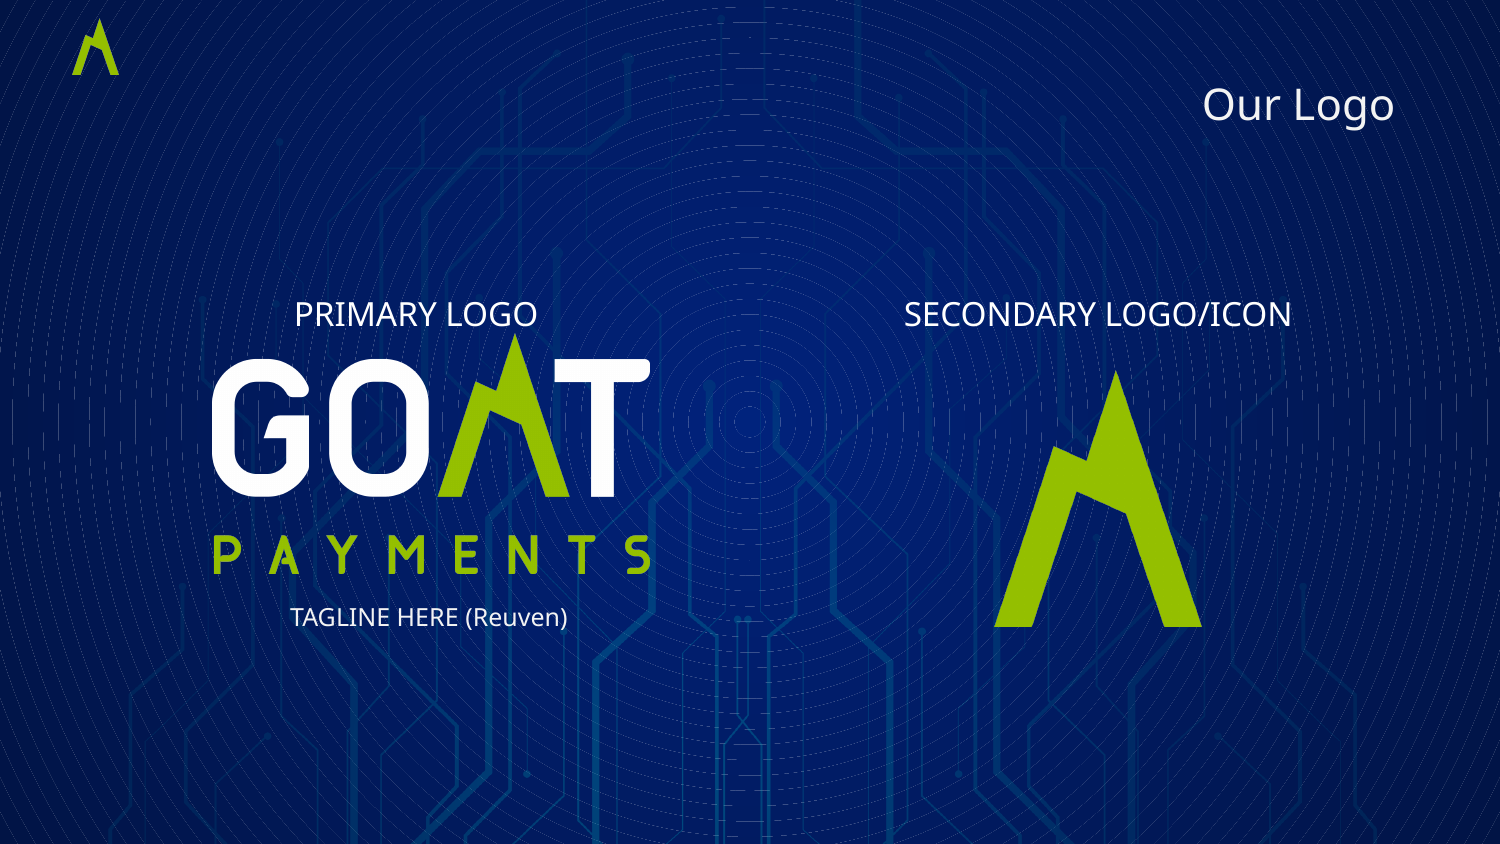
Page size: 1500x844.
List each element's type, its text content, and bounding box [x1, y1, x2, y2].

title Our Logo [431, 62, 1411, 147]
picture [72, 0, 1392, 844]
text_box SECONDARY LOGO/ICON [860, 285, 1337, 349]
text_box PRIMARY LOGO [234, 285, 599, 332]
subtitle TAGLINE HERE (Reuven) [259, 586, 599, 655]
